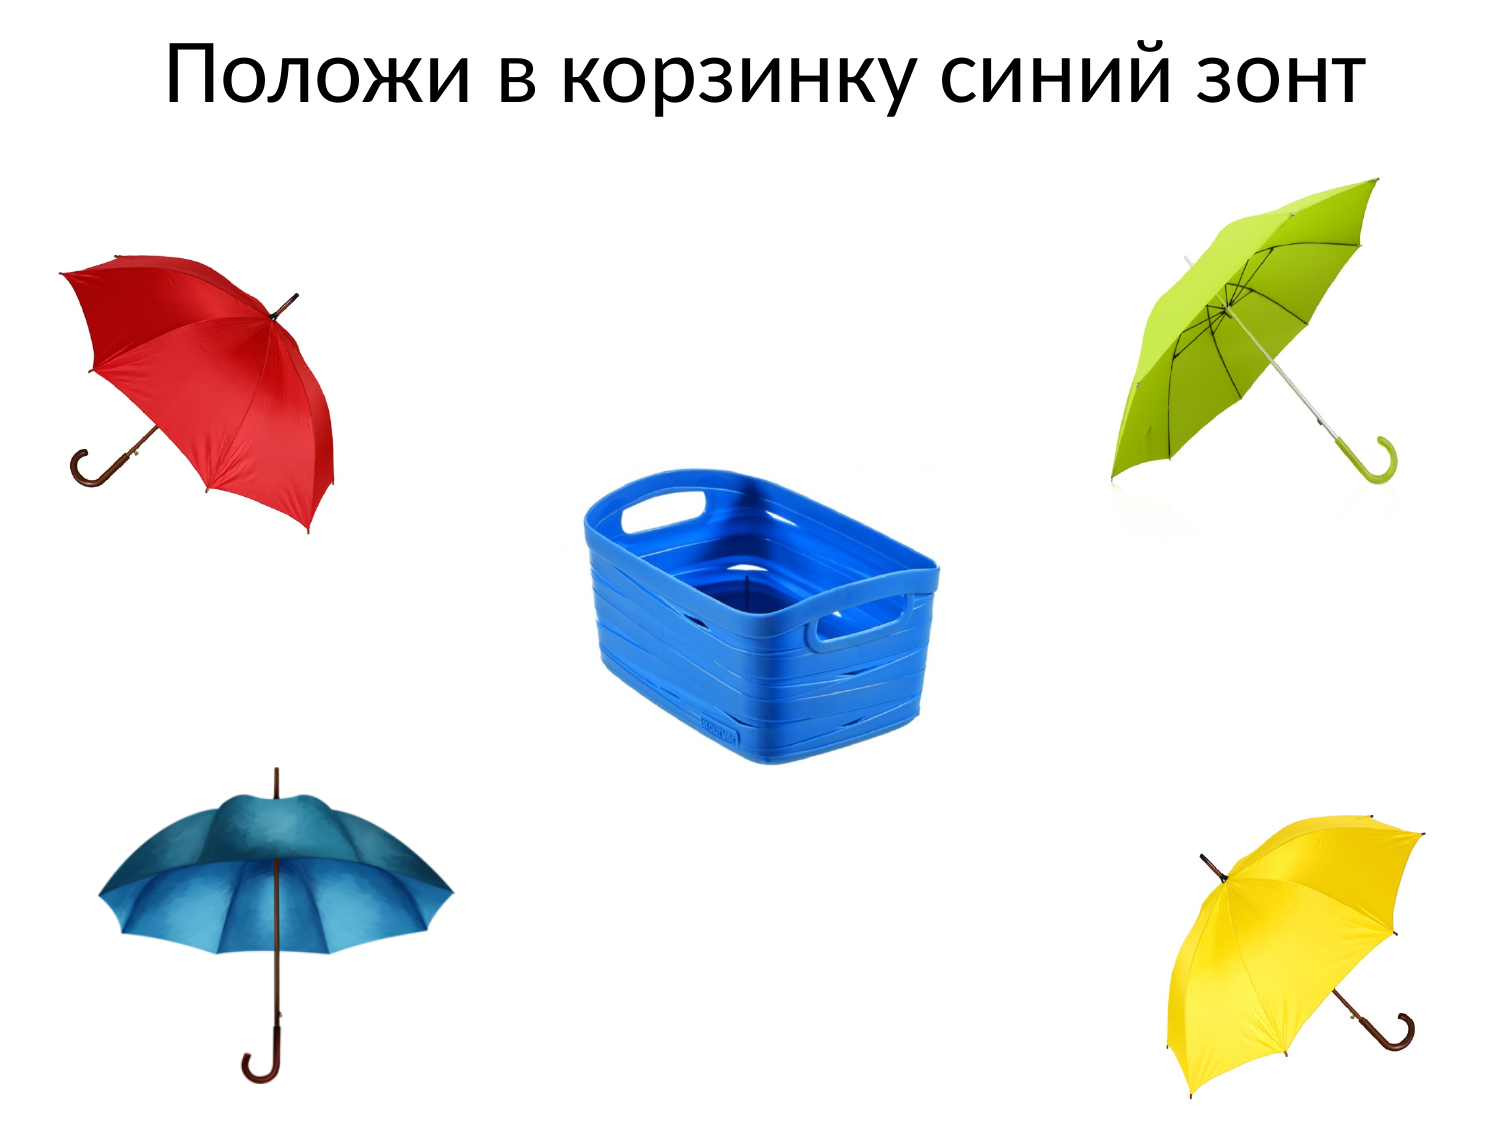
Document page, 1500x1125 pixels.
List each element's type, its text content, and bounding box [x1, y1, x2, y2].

picture [525, 419, 997, 772]
picture [98, 767, 455, 1085]
picture [1115, 815, 1477, 1109]
title Положи в корзинку синий зонт [91, 0, 1442, 160]
picture [1039, 165, 1472, 542]
picture [4, 255, 388, 543]
